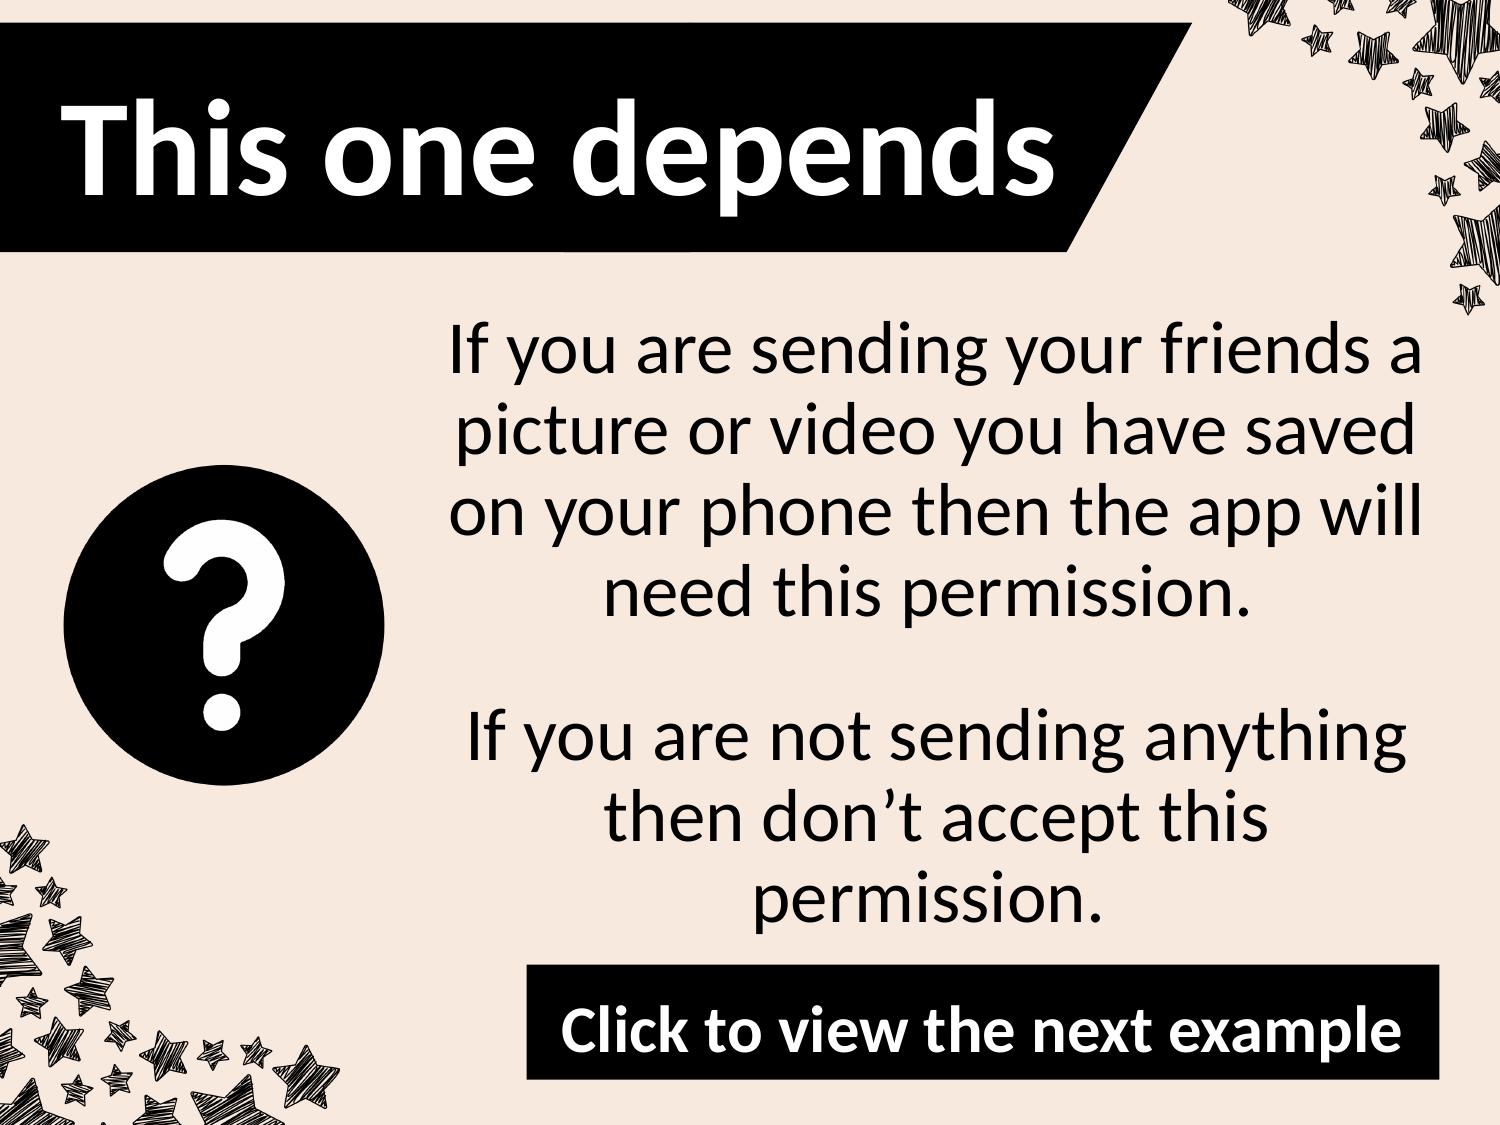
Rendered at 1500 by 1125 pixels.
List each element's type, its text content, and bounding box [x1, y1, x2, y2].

text_box [688, 21, 1194, 214]
text_box This one depends [45, 38, 1089, 230]
picture [0, 824, 340, 1125]
text_box [562, 230, 1080, 254]
picture [59, 462, 394, 791]
text_box [517, 949, 1455, 1097]
picture [1228, 0, 1500, 321]
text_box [526, 964, 1440, 1080]
text_box If you are sending your friends a picture or video you have saved on your phone then the app will need this permission. If you are not sending anything then don’t accept this permission. [419, 301, 1455, 826]
text_box [0, 22, 691, 253]
